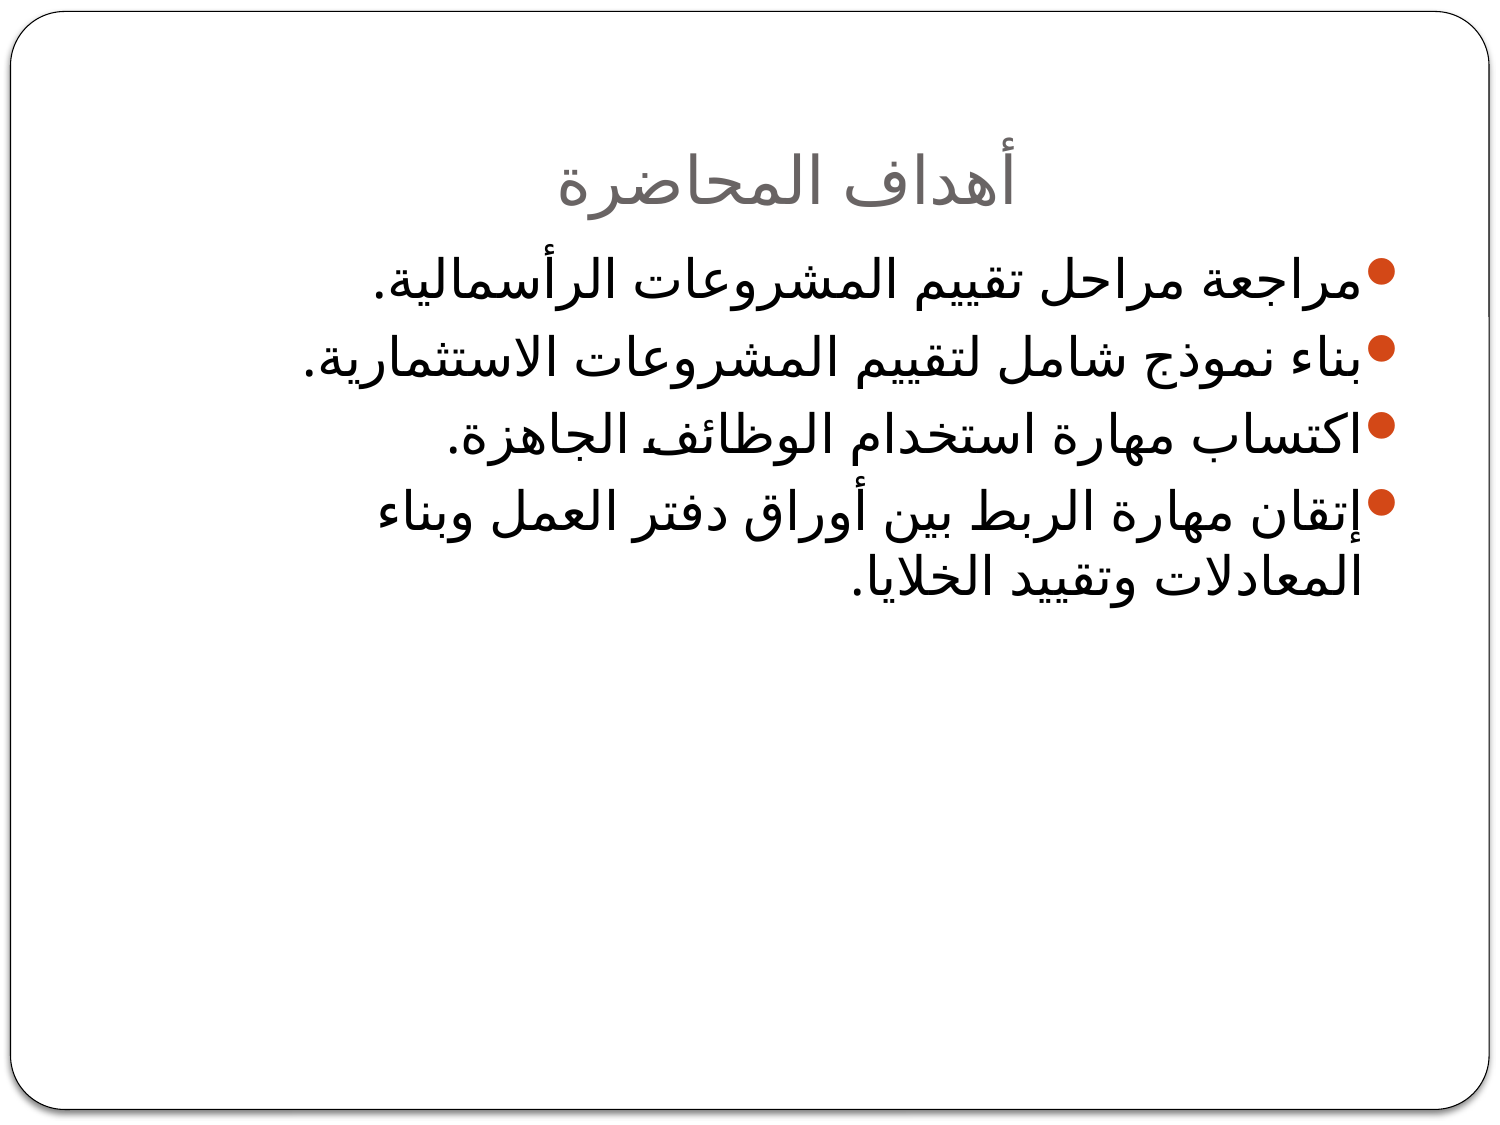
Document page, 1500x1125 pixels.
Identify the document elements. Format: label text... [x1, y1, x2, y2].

title أهداف المحاضرة [150, 45, 1425, 233]
list مراجعة مراحل تقييم المشروعات الرأسمالية. بناء نموذج شامل لتقييم المشروعات الاستثمارية. اكتساب مهارة استخدام الوظائف الجاهزة. إتقان مهارة الربط بين أوراق دفتر العمل وبناء المعادلات وتقييد الخلايا. [150, 237, 1425, 988]
